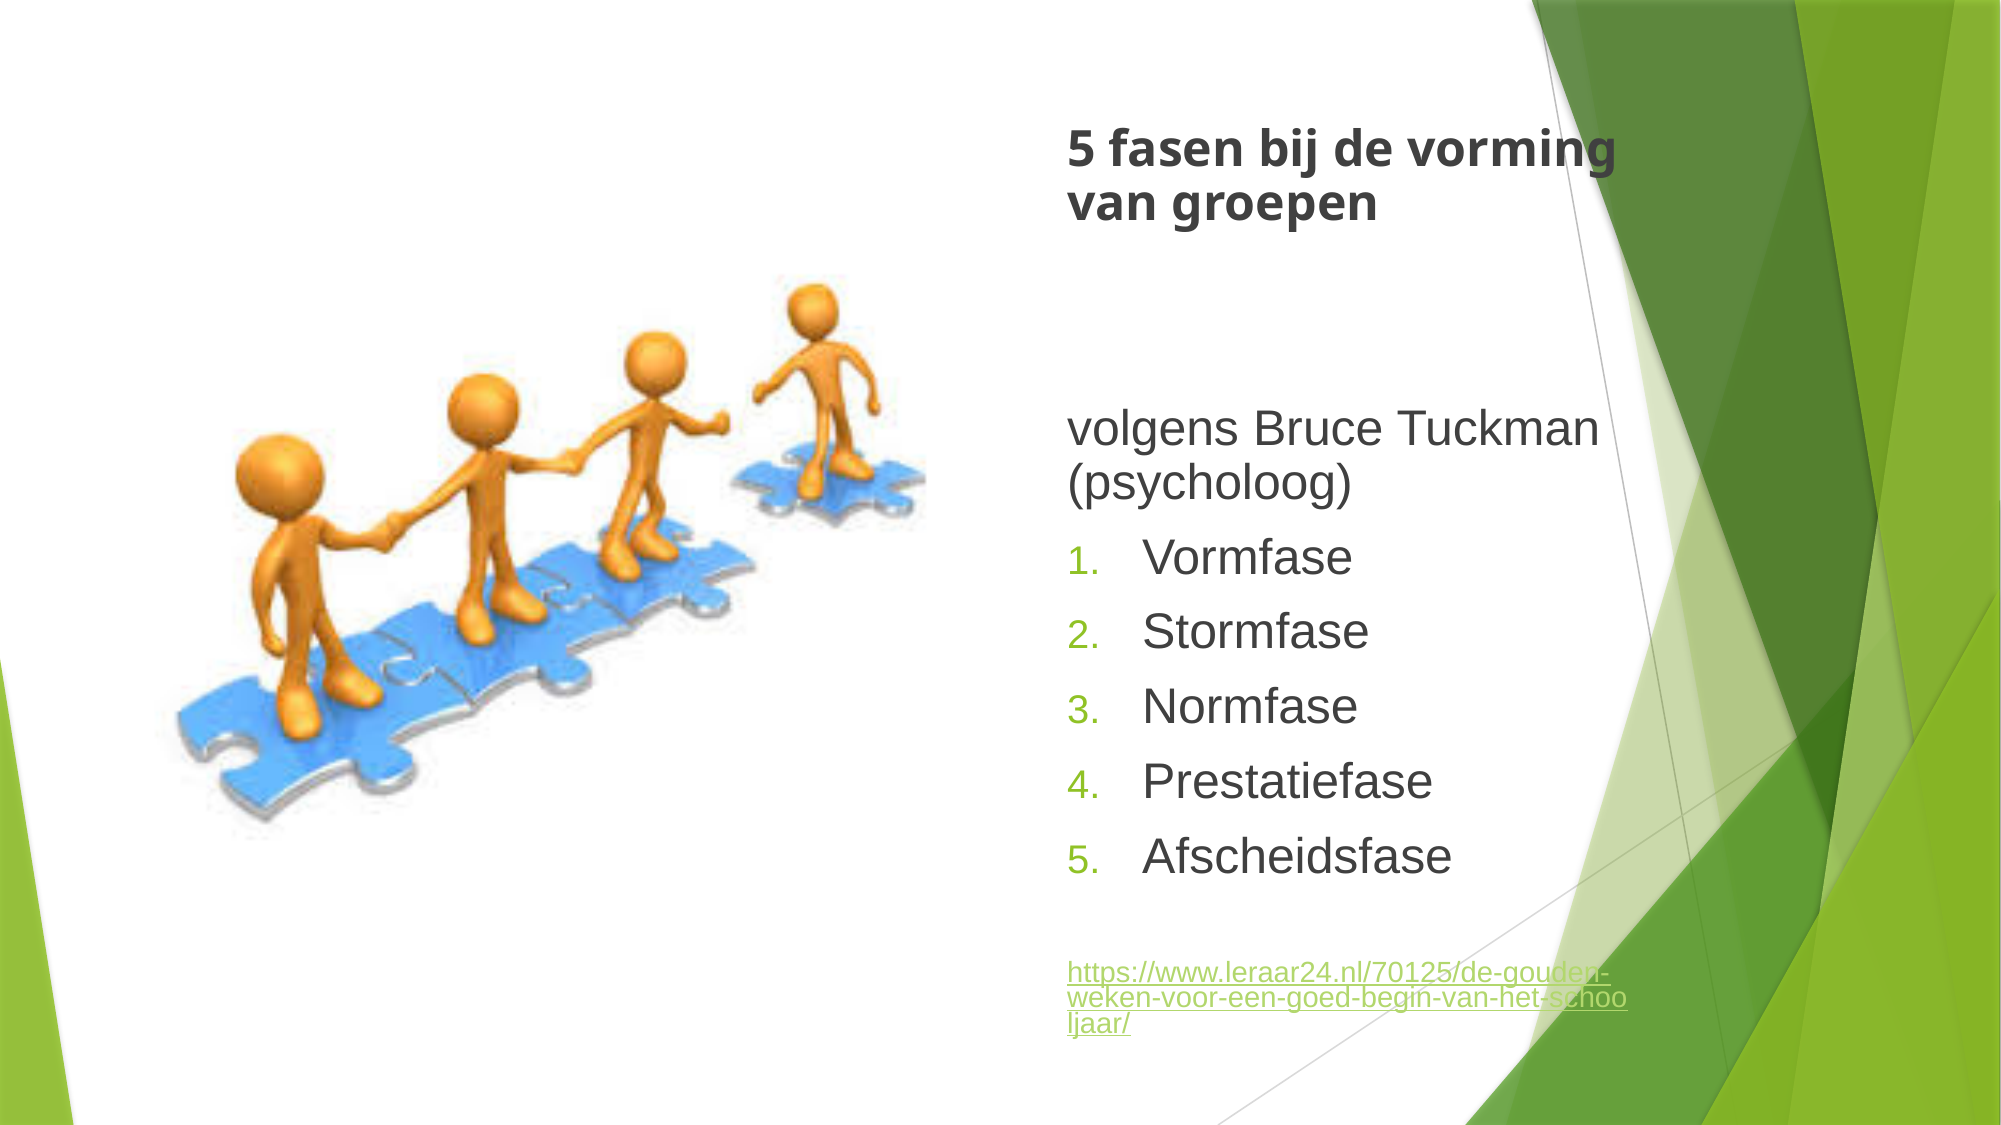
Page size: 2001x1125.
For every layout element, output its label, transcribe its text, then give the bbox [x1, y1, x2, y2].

picture [130, 249, 963, 874]
list 5 fasen bij de vorming van groepen volgens Bruce Tuckman (psycholoog) Vormfase Stormfase Normfase Prestatiefase Afscheidsfase https://www.leraar24.nl/70125/de-gouden-weken-voor-een-goed-begin-van-het-schooljaar/ [1052, 116, 1645, 1039]
